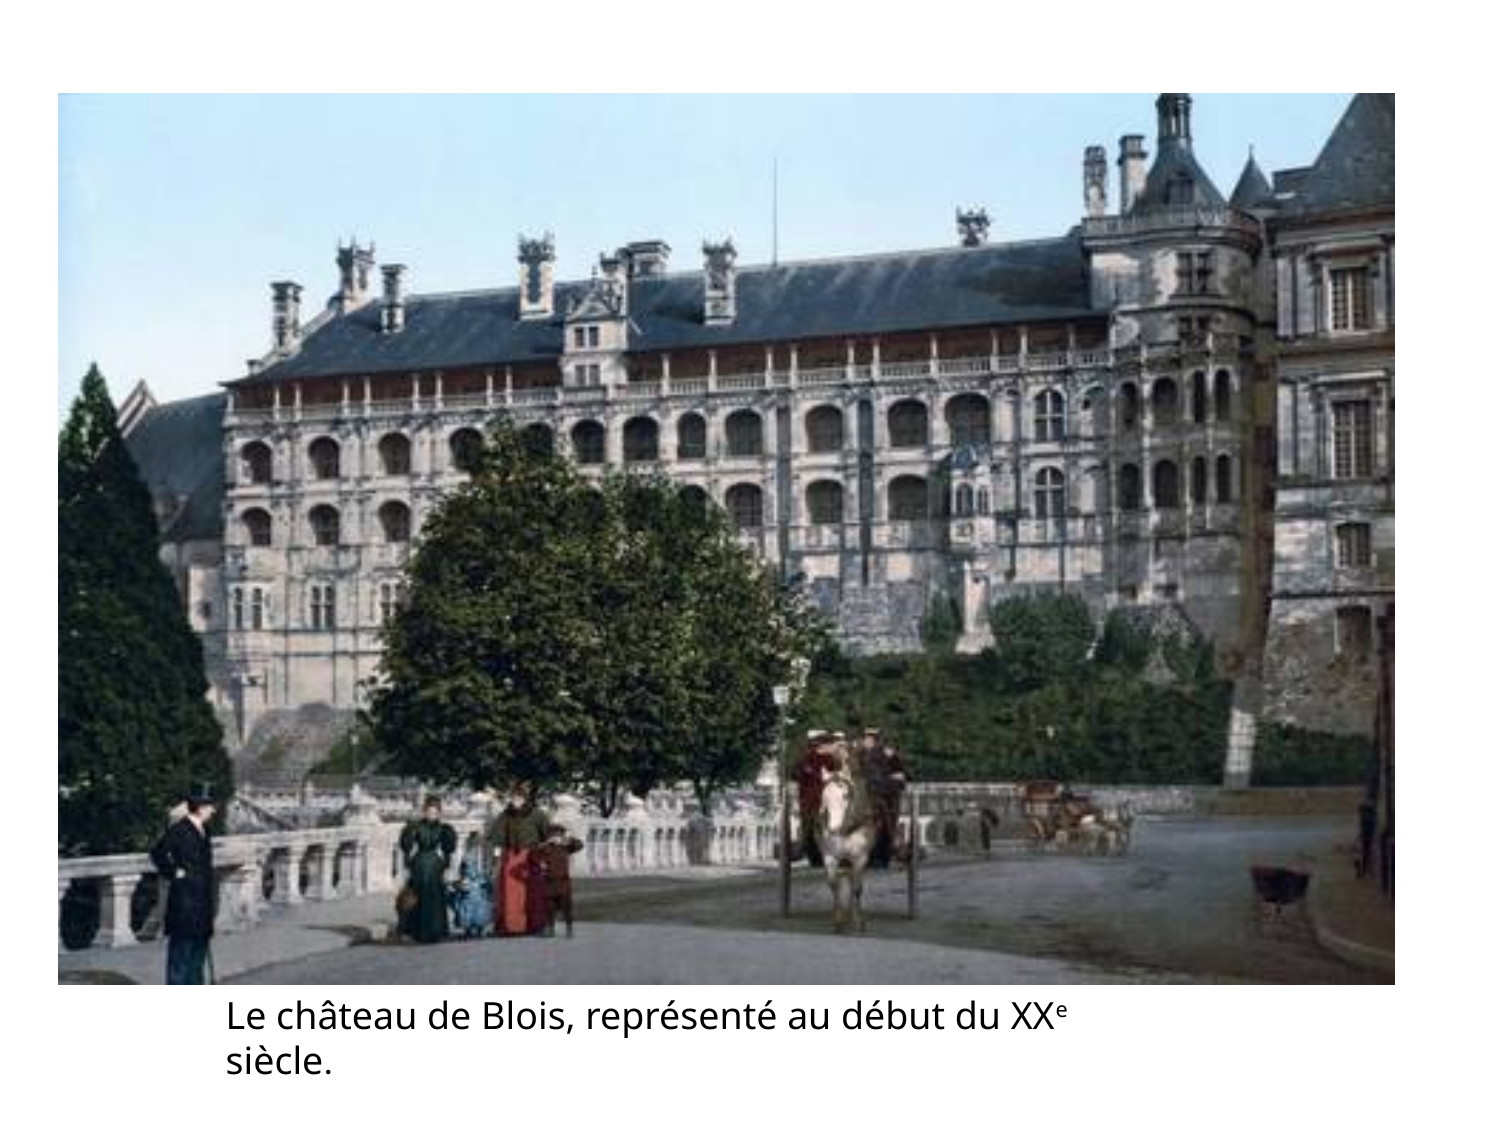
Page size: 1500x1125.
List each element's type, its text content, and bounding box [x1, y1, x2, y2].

picture [58, 93, 1395, 985]
text_box Le château de Blois, représenté au début du XXe siècle. [210, 994, 1172, 1090]
